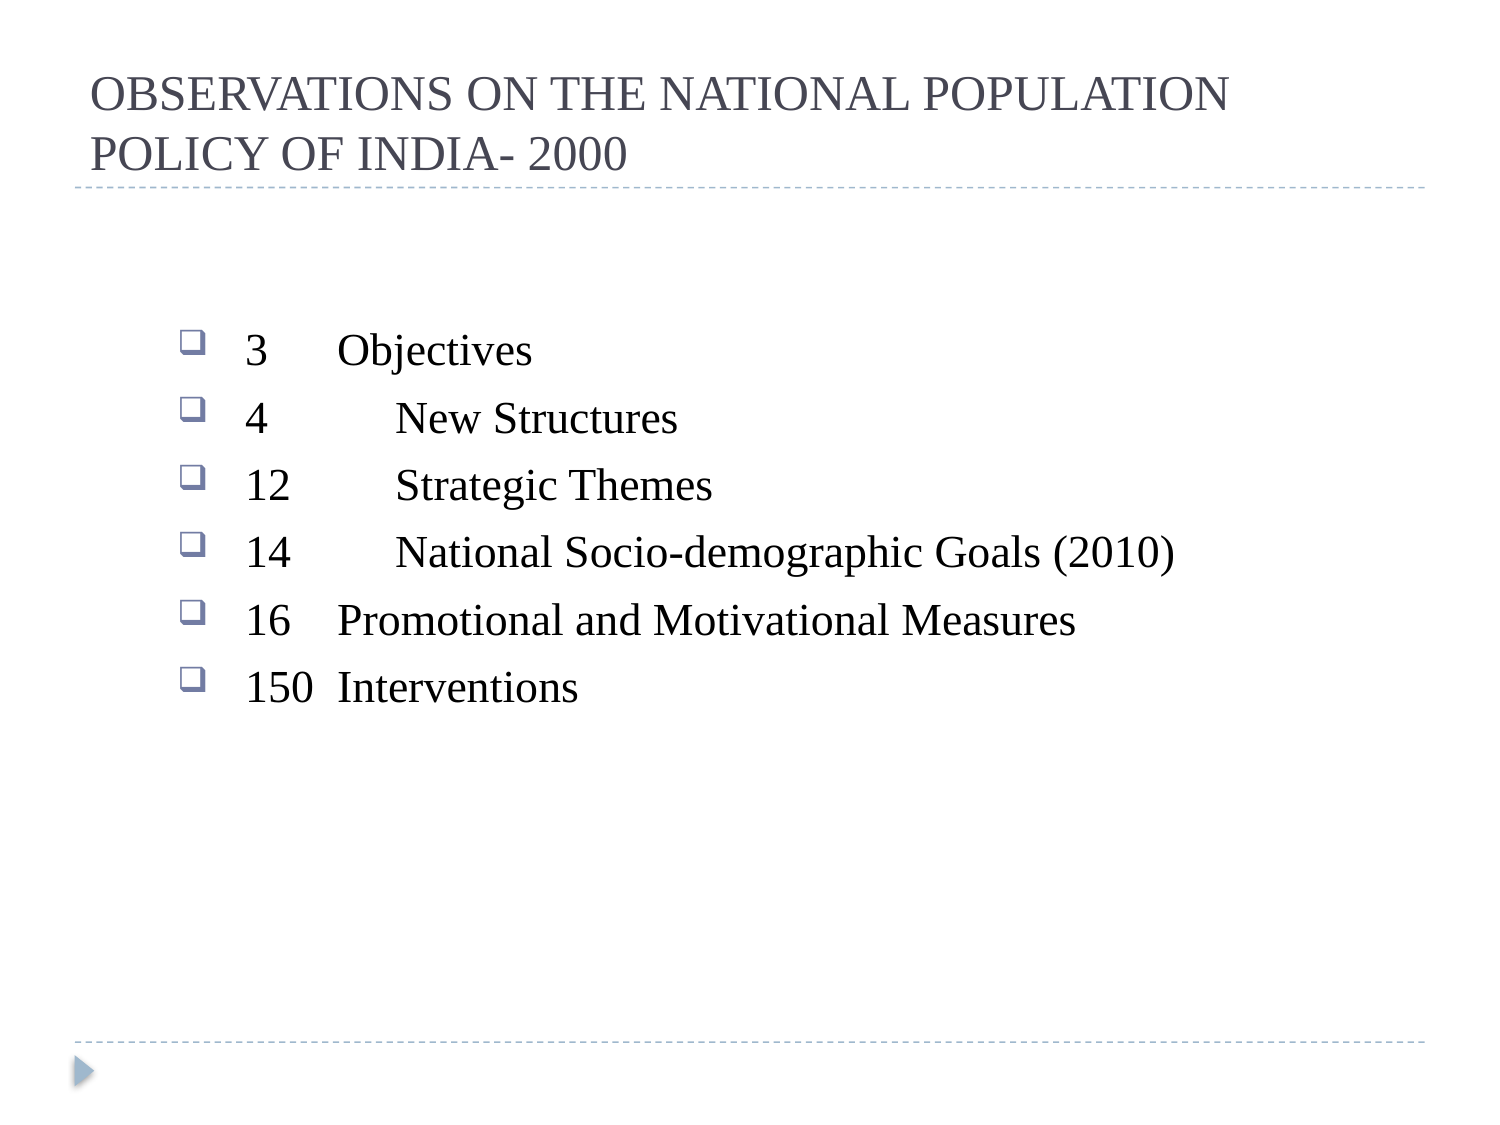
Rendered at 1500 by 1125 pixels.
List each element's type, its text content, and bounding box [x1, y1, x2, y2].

title OBSERVATIONS ON THE NATIONAL POPULATION POLICY OF INDIA- 2000 [75, 24, 1425, 188]
list 3 Objectives 4 New Structures 12 Strategic Themes 14 National Socio-demographic Goals (2010) 16 Promotional and Motivational Measures 150 Interventions [162, 312, 1425, 1005]
